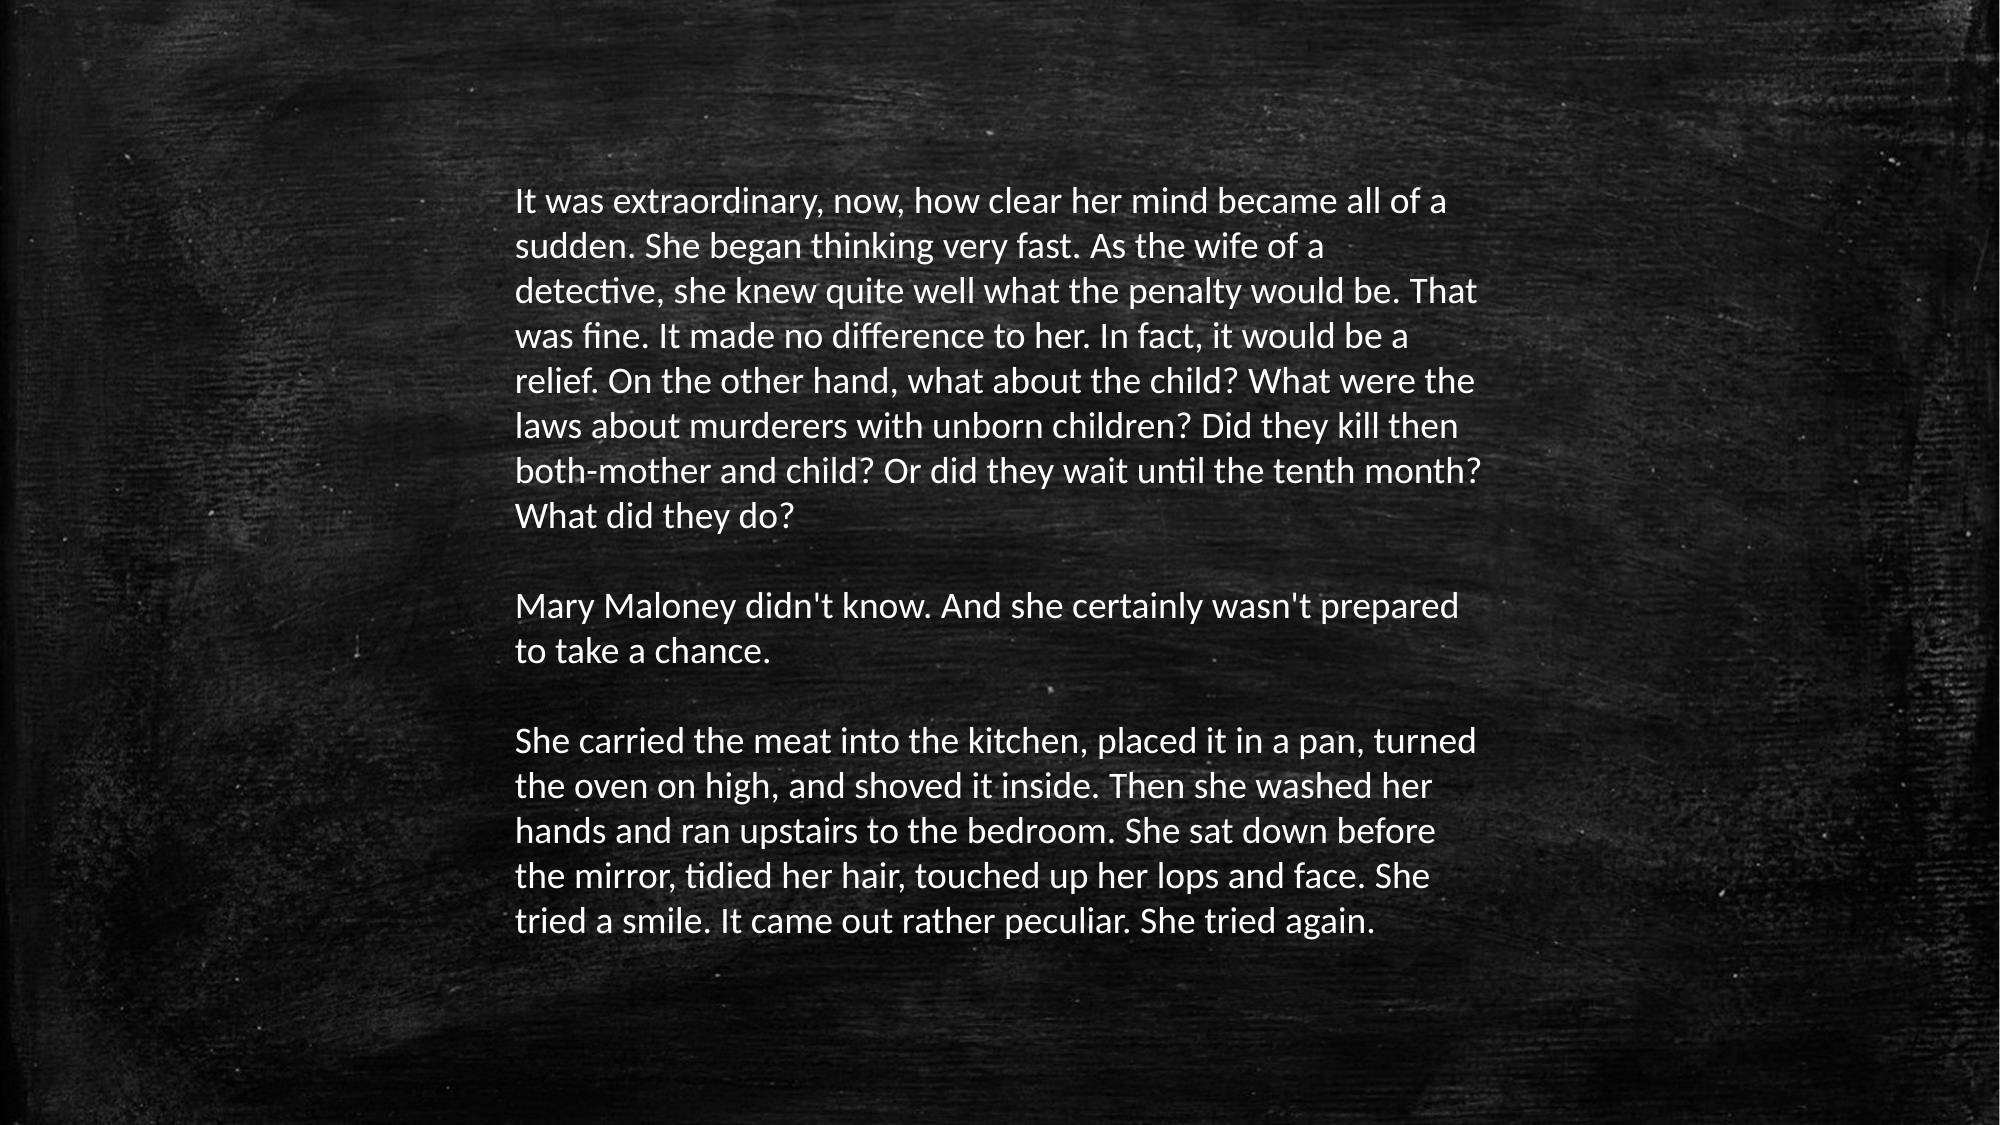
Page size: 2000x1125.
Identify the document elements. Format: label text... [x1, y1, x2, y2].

text_box It was extraordinary, now, how clear her mind became all of a sudden. She began thinking very fast. As the wife of a detective, she knew quite well what the penalty would be. That was fine. It made no difference to her. In fact, it would be a relief. On the other hand, what about the child? What were the laws about murderers with unborn children? Did they kill then both-mother and child? Or did they wait until the tenth month? What did they do? Mary Maloney didn't know. And she certainly wasn't prepared to take a chance. She carried the meat into the kitchen, placed it in a pan, turned the oven on high, and shoved it inside. Then she washed her hands and ran upstairs to the bedroom. She sat down before the mirror, tidied her hair, touched up her lops and face. She tried a smile. It came out rather peculiar. She tried again. [500, 168, 1500, 949]
picture [0, 0, 2000, 1125]
